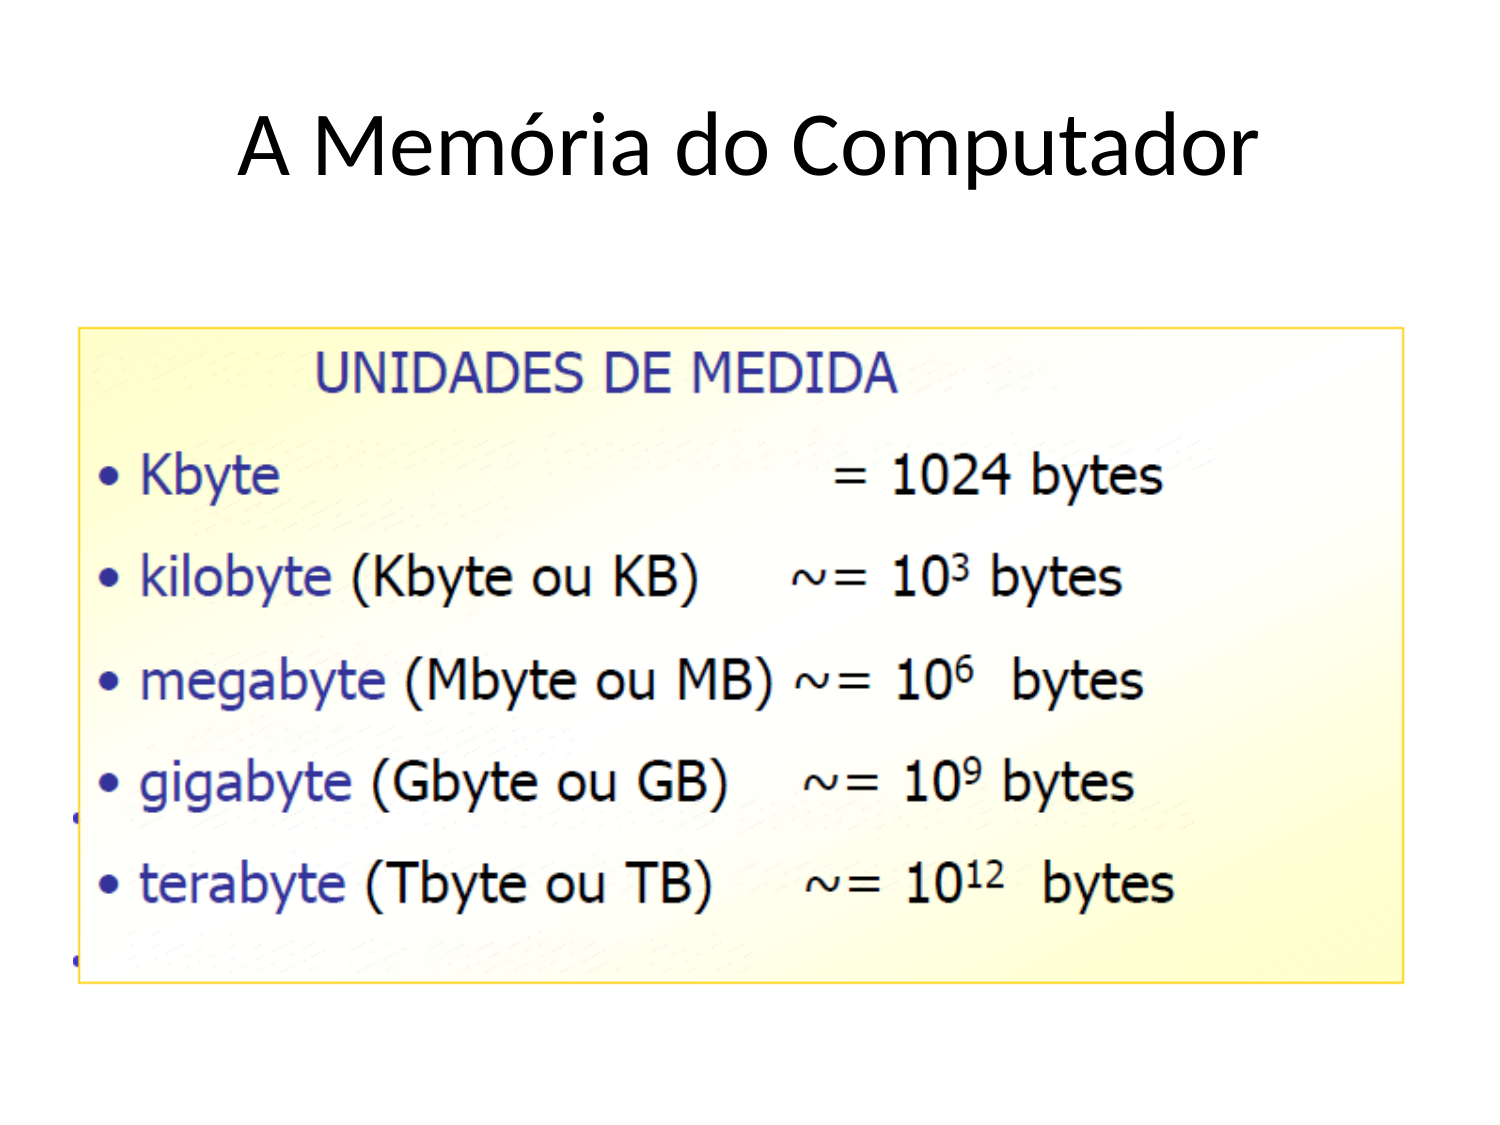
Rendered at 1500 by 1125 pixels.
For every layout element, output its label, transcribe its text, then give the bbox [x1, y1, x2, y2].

title A Memória do Computador [75, 45, 1425, 233]
picture [73, 320, 1412, 988]
